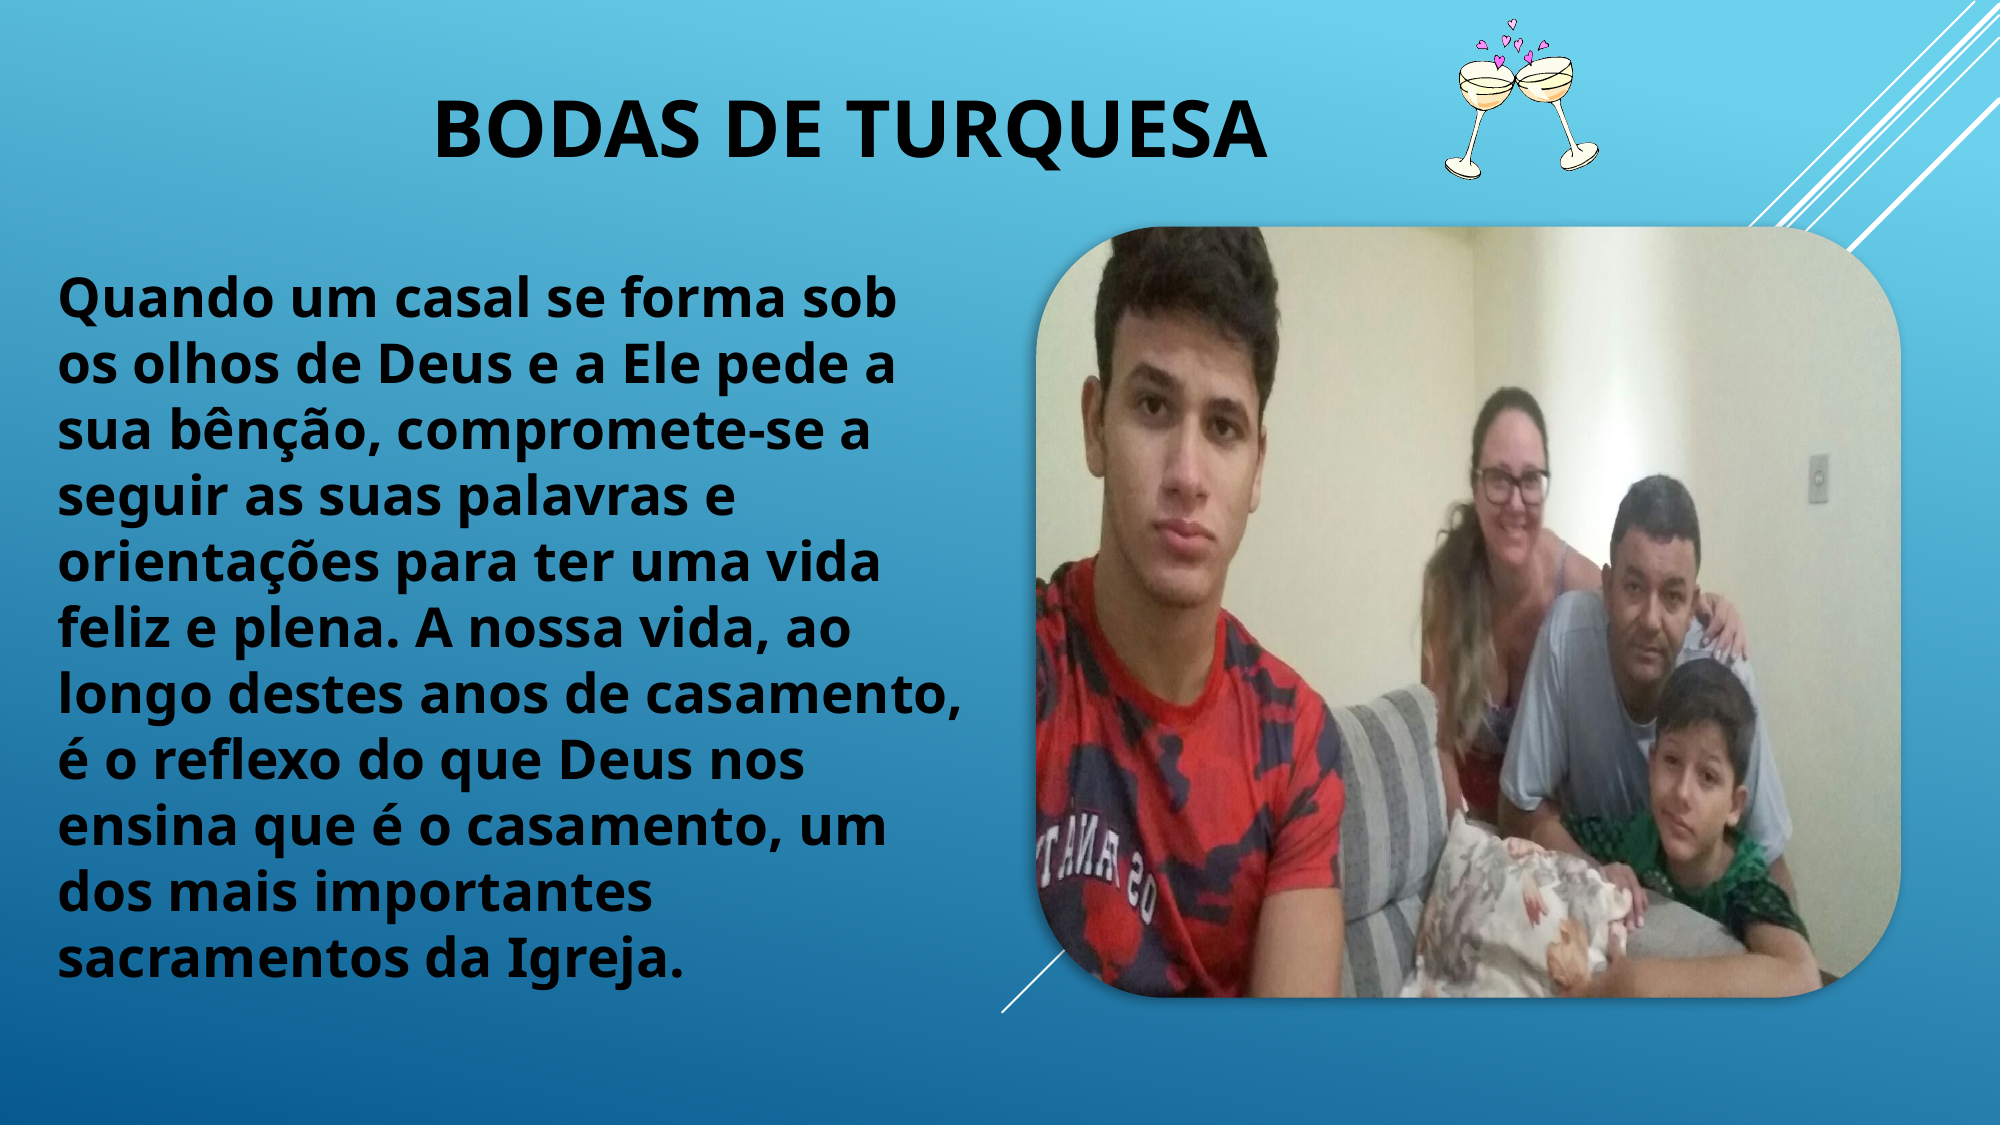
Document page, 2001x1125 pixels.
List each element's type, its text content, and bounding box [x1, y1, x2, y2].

picture [1445, 14, 1602, 181]
title Bodas de turquesa [416, 15, 1445, 181]
picture [1035, 226, 1902, 998]
subtitle Quando um casal se forma sob os olhos de Deus e a Ele pede a sua bênção, compromete-se a seguir as suas palavras e orientações para ter uma vida feliz e plena. A nossa vida, ao longo destes anos de casamento, é o reflexo do que Deus nos ensina que é o casamento, um dos mais importantes sacramentos da Igreja. [42, 180, 983, 1044]
